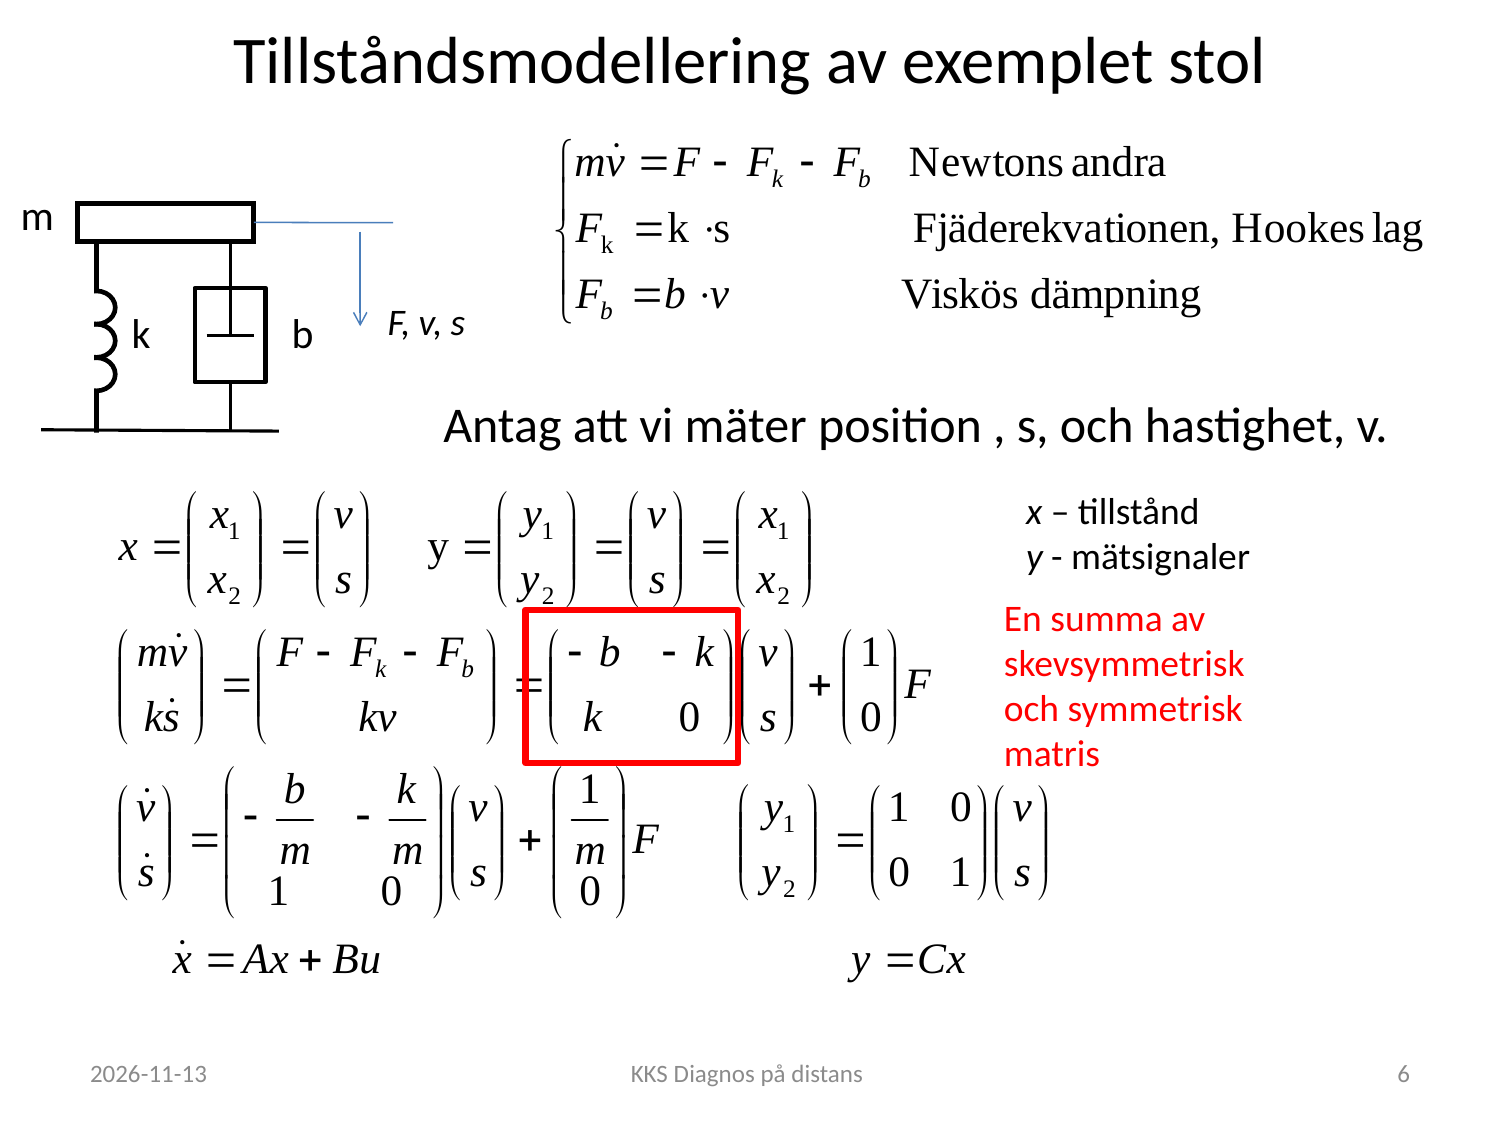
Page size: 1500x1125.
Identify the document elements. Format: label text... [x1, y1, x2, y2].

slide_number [75, 1042, 425, 1103]
title Tillståndsmodellering av exemplet stol [75, 0, 1425, 114]
text_box En summa av skevsymmetrisk och symmetrisk matris [1064, 586, 1260, 781]
text_box x – tillstånd y - mätsignaler [1057, 479, 1266, 585]
footer KKS Diagnos på distans [512, 1042, 988, 1103]
text_box F, v, s [372, 290, 481, 351]
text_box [545, 130, 1434, 333]
text_box Antag att vi mäter position , s, och hastighet, v. [428, 385, 1404, 460]
slide_number 6 [1074, 1042, 1425, 1103]
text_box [109, 480, 1059, 994]
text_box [5, 181, 349, 433]
